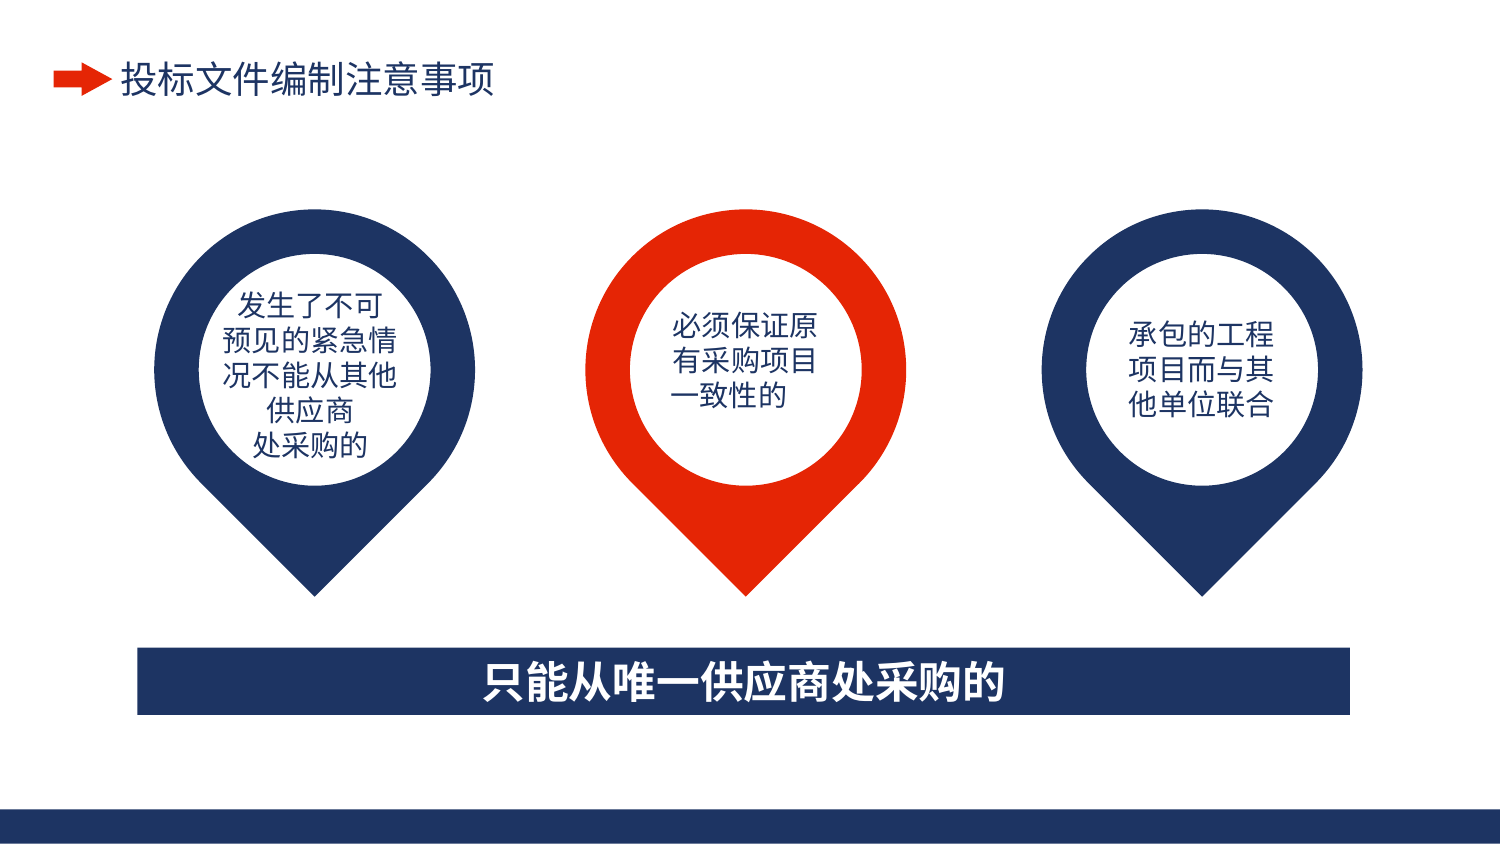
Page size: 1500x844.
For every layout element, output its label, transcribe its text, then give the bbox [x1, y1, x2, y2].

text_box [1041, 209, 1363, 531]
text_box 只能从唯一供应商处采购的 [137, 647, 1350, 715]
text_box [154, 209, 476, 531]
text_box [585, 209, 907, 531]
